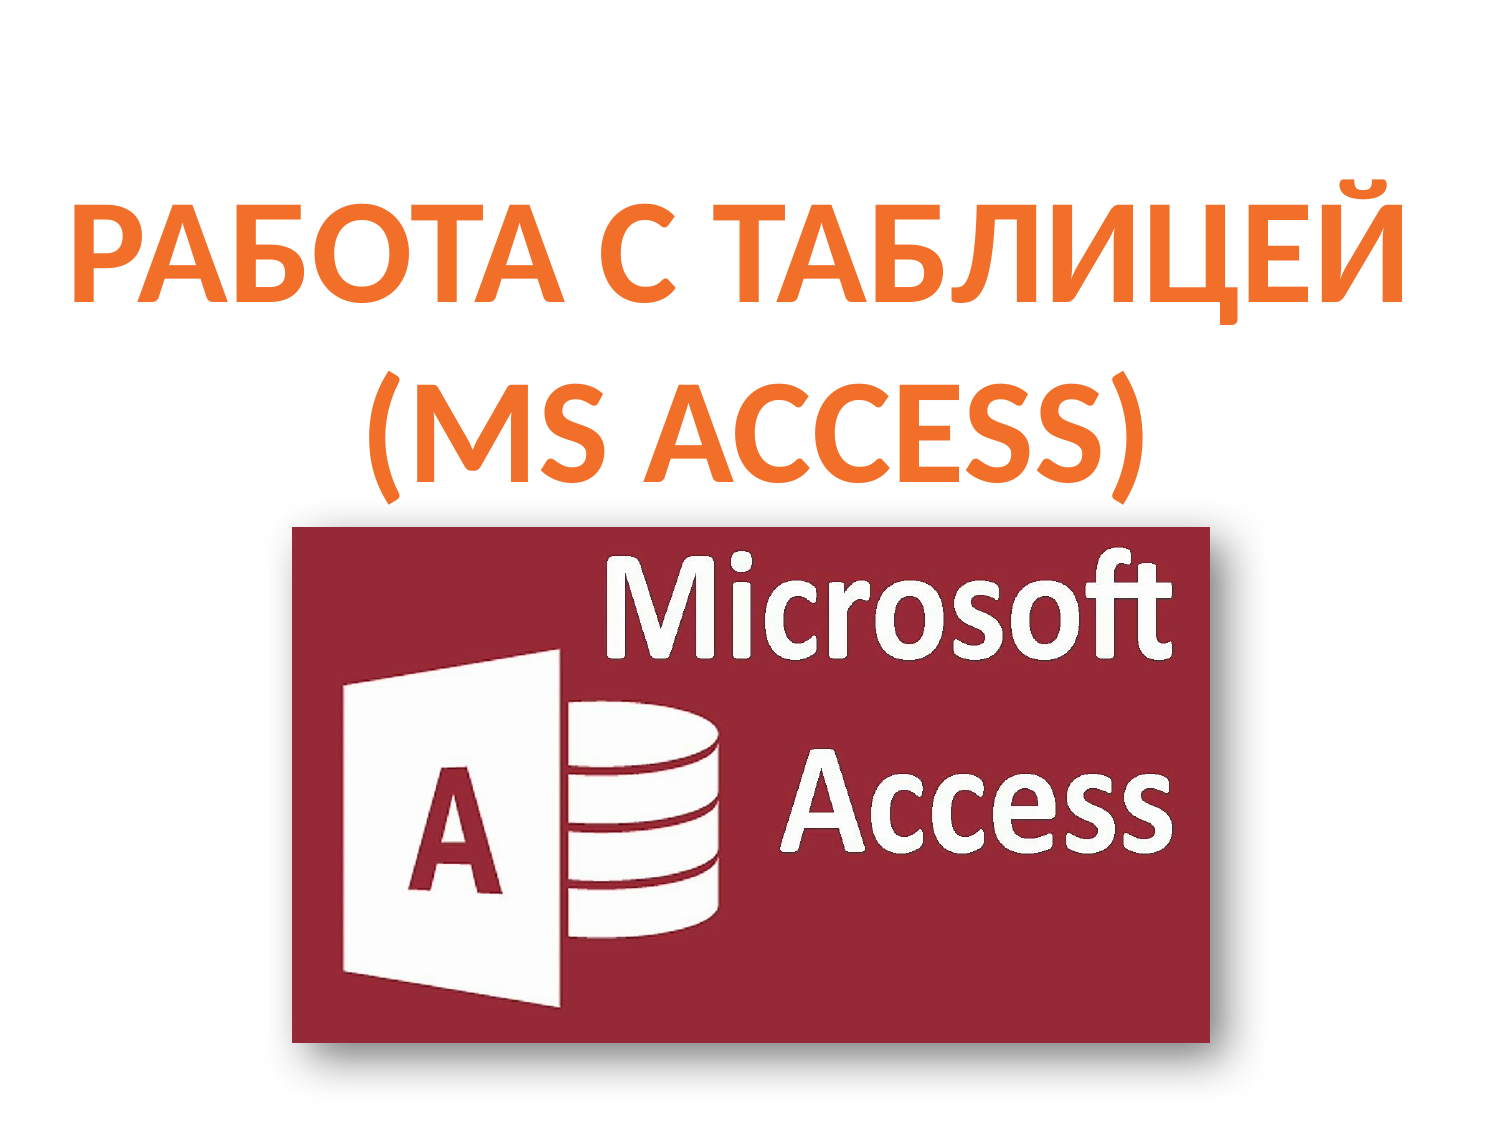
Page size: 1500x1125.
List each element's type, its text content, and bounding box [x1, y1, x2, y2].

title Работа с таблицей (MS Access) [46, 164, 1467, 502]
picture [292, 527, 1210, 1044]
